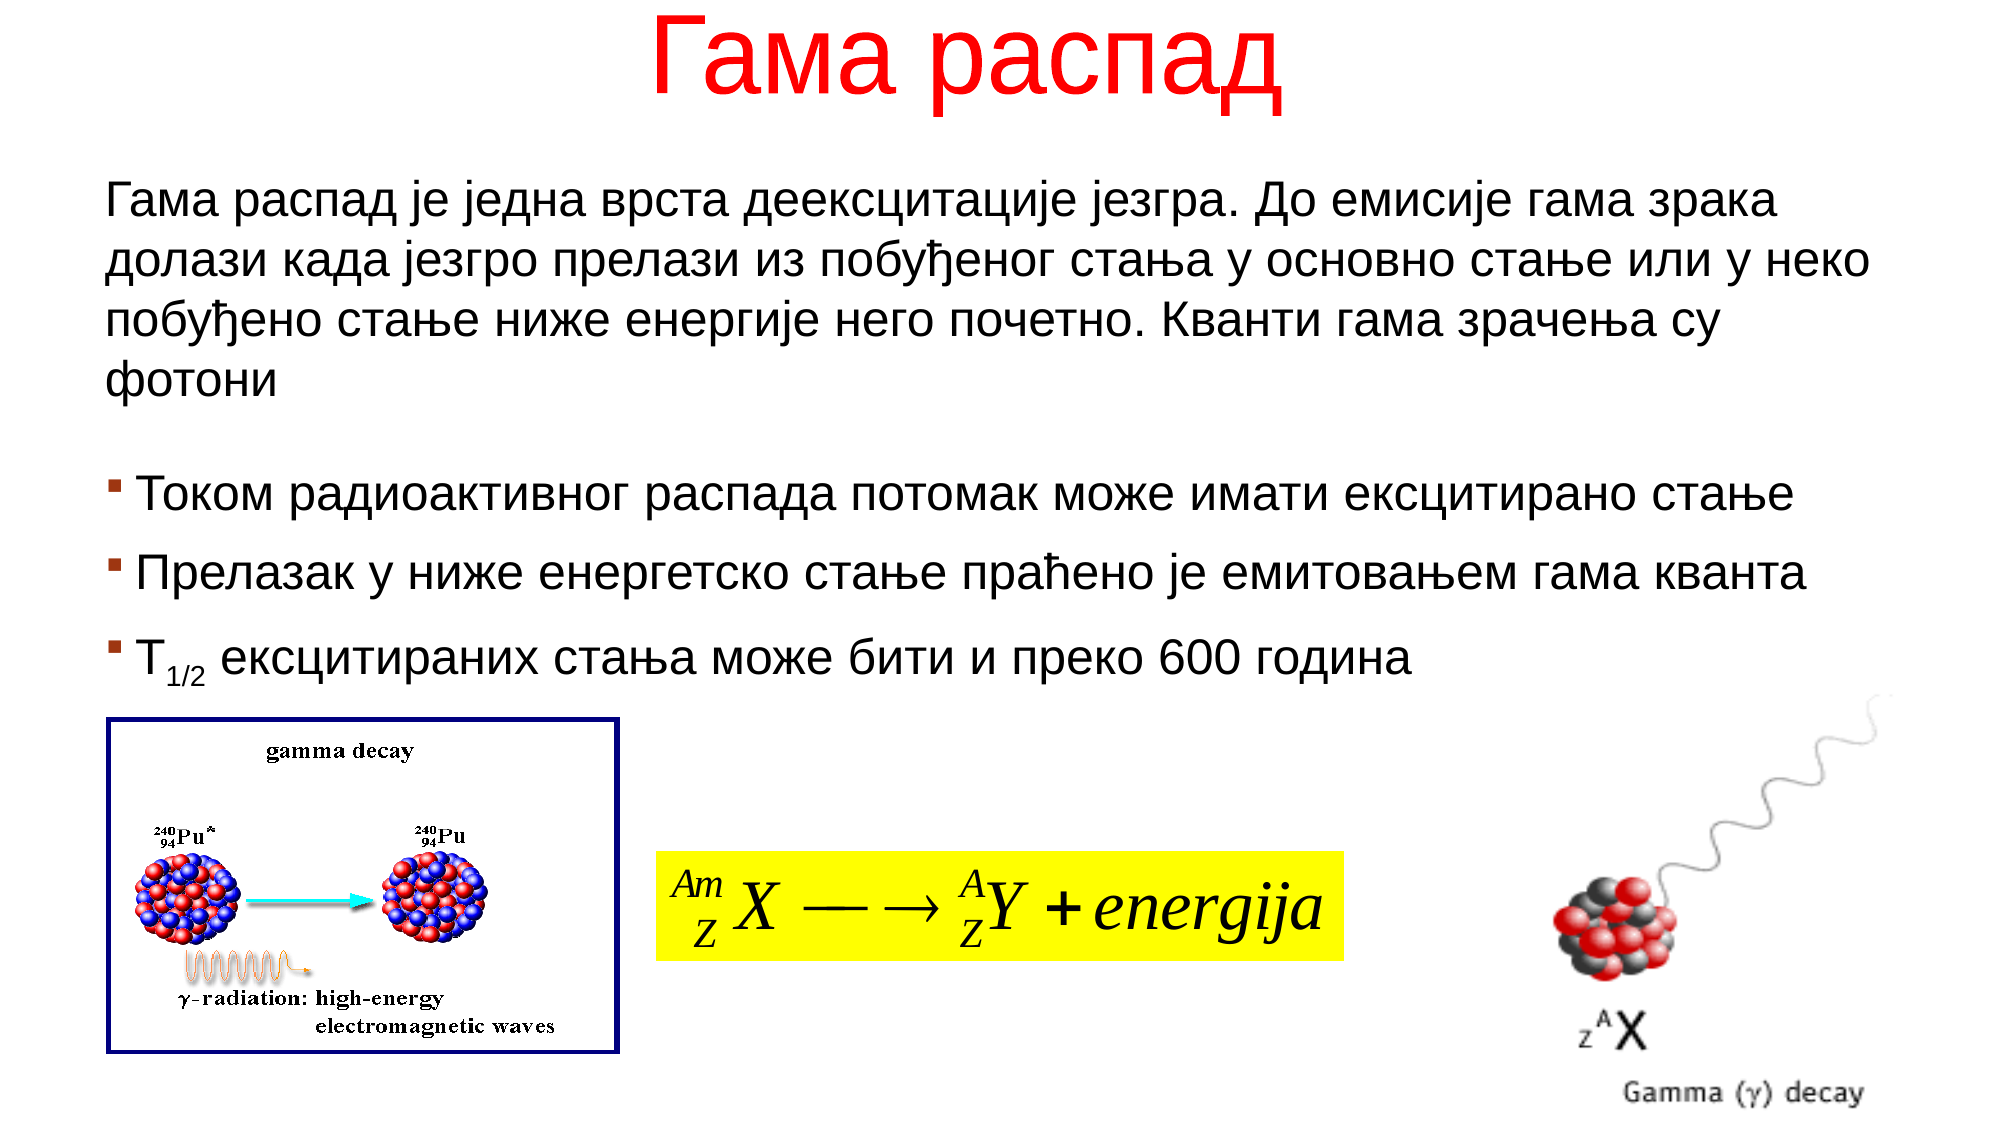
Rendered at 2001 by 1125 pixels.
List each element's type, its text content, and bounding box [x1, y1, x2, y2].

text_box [660, 856, 1341, 958]
picture [106, 717, 620, 1054]
picture [1521, 643, 1970, 1125]
text_box Гама распад је једна врста деексцитације језгра. До емисије гама зрака долази када језгро прелази из побуђеног стања у основно стање или у неко побуђено стање ниже енергије него почетно. Кванти гама зрачења су фотони [90, 159, 1910, 415]
list Током радиоактивног распада потомак може имати ексцитирано стање Прелазак у ниже енергетско стање праћено је емитовањем гама кванта Т1/2 ексцитираних стања може бити и преко 600 година [90, 459, 1910, 1125]
